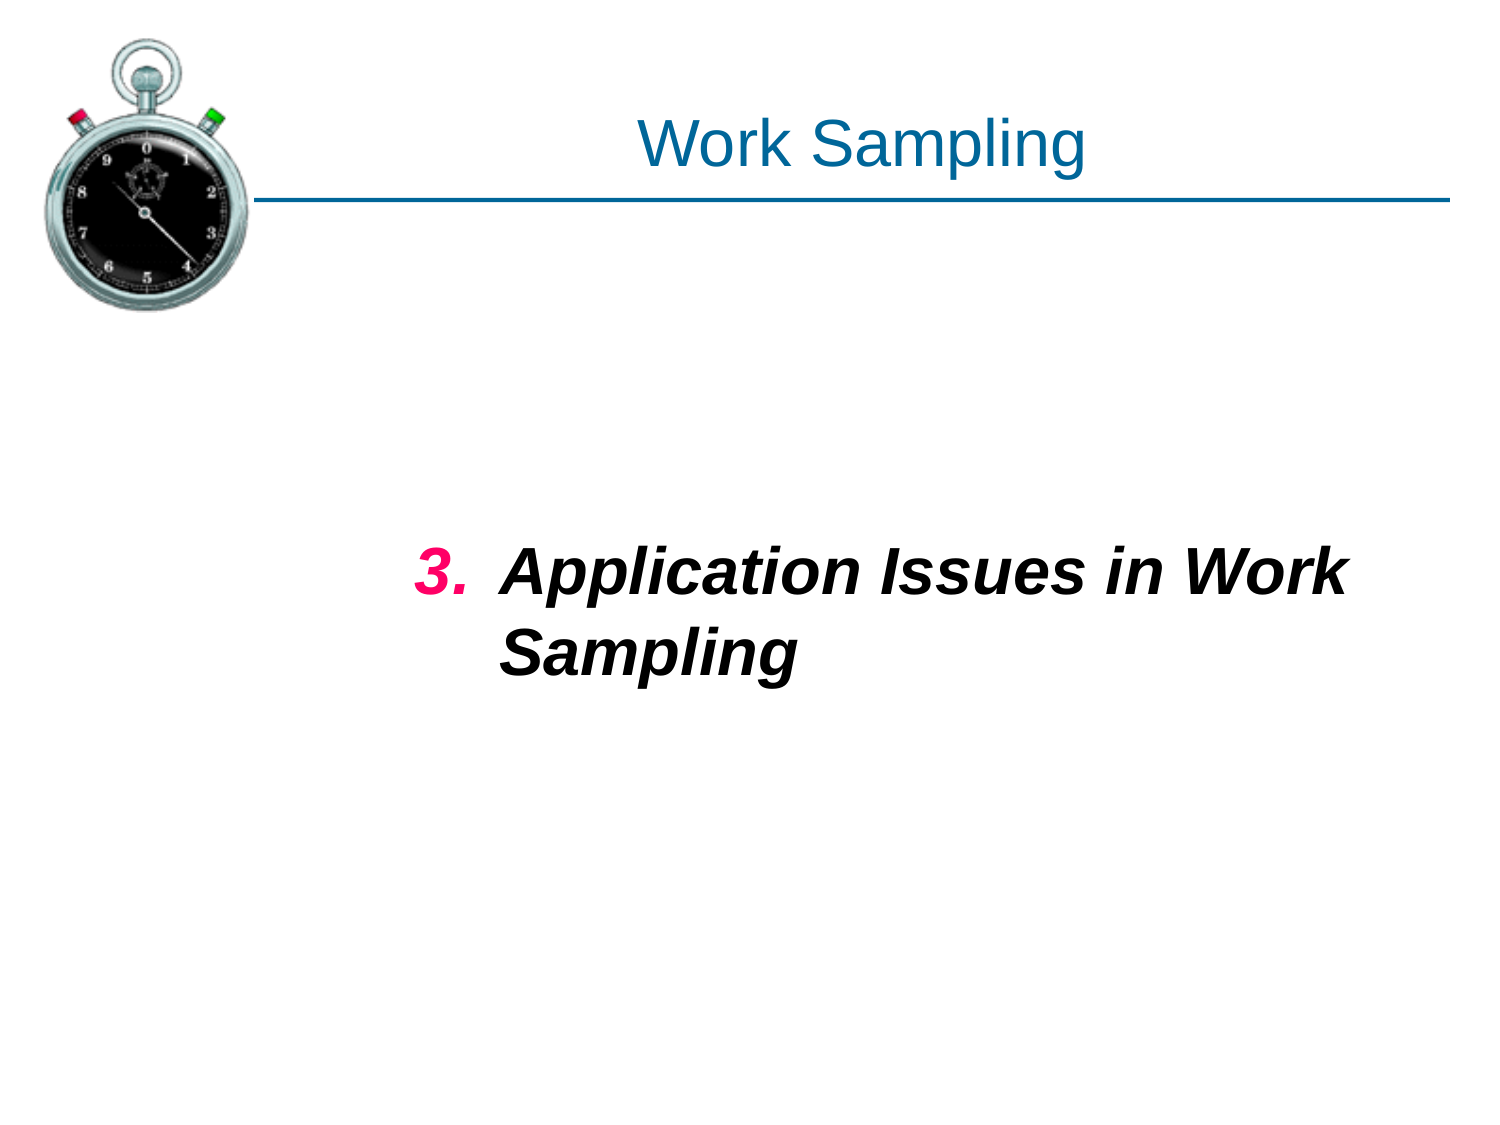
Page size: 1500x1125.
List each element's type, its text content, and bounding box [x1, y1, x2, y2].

list Application Issues in Work Sampling [399, 237, 1450, 975]
picture [37, 37, 254, 313]
title Work Sampling [275, 37, 1450, 188]
